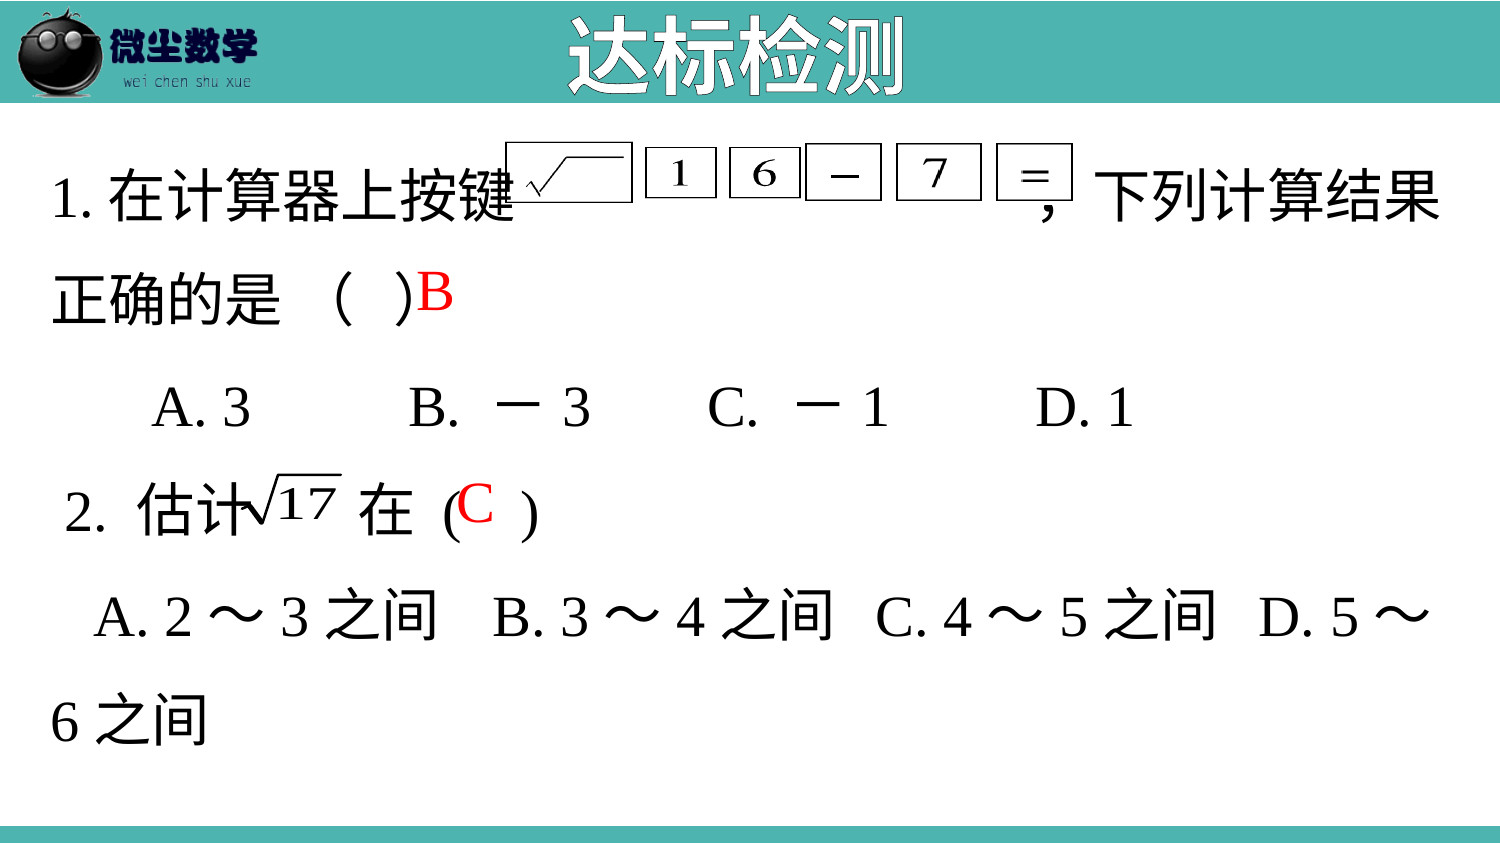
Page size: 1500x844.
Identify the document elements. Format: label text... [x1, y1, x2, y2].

text_box 达标检测 [554, 0, 920, 111]
picture [0, 1, 1500, 843]
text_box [35, 116, 1465, 662]
